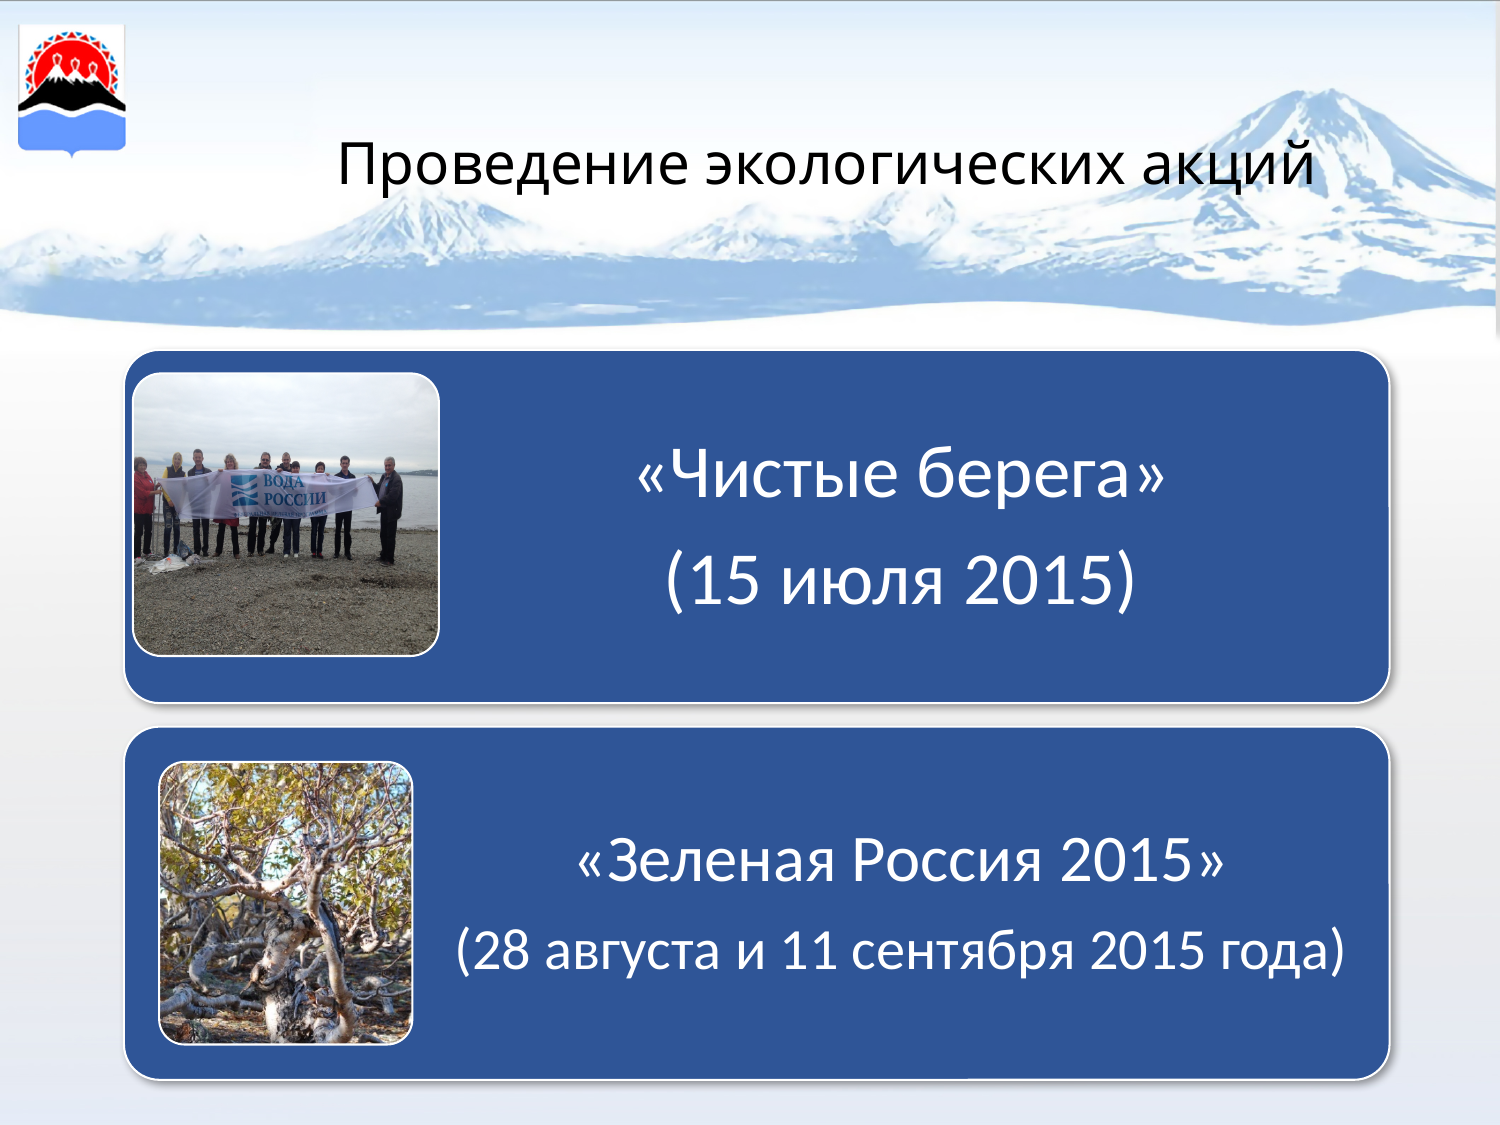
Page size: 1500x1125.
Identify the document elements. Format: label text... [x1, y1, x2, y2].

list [123, 337, 1390, 1080]
picture [0, 0, 1500, 1125]
title Проведение экологических акций [151, 78, 1500, 254]
